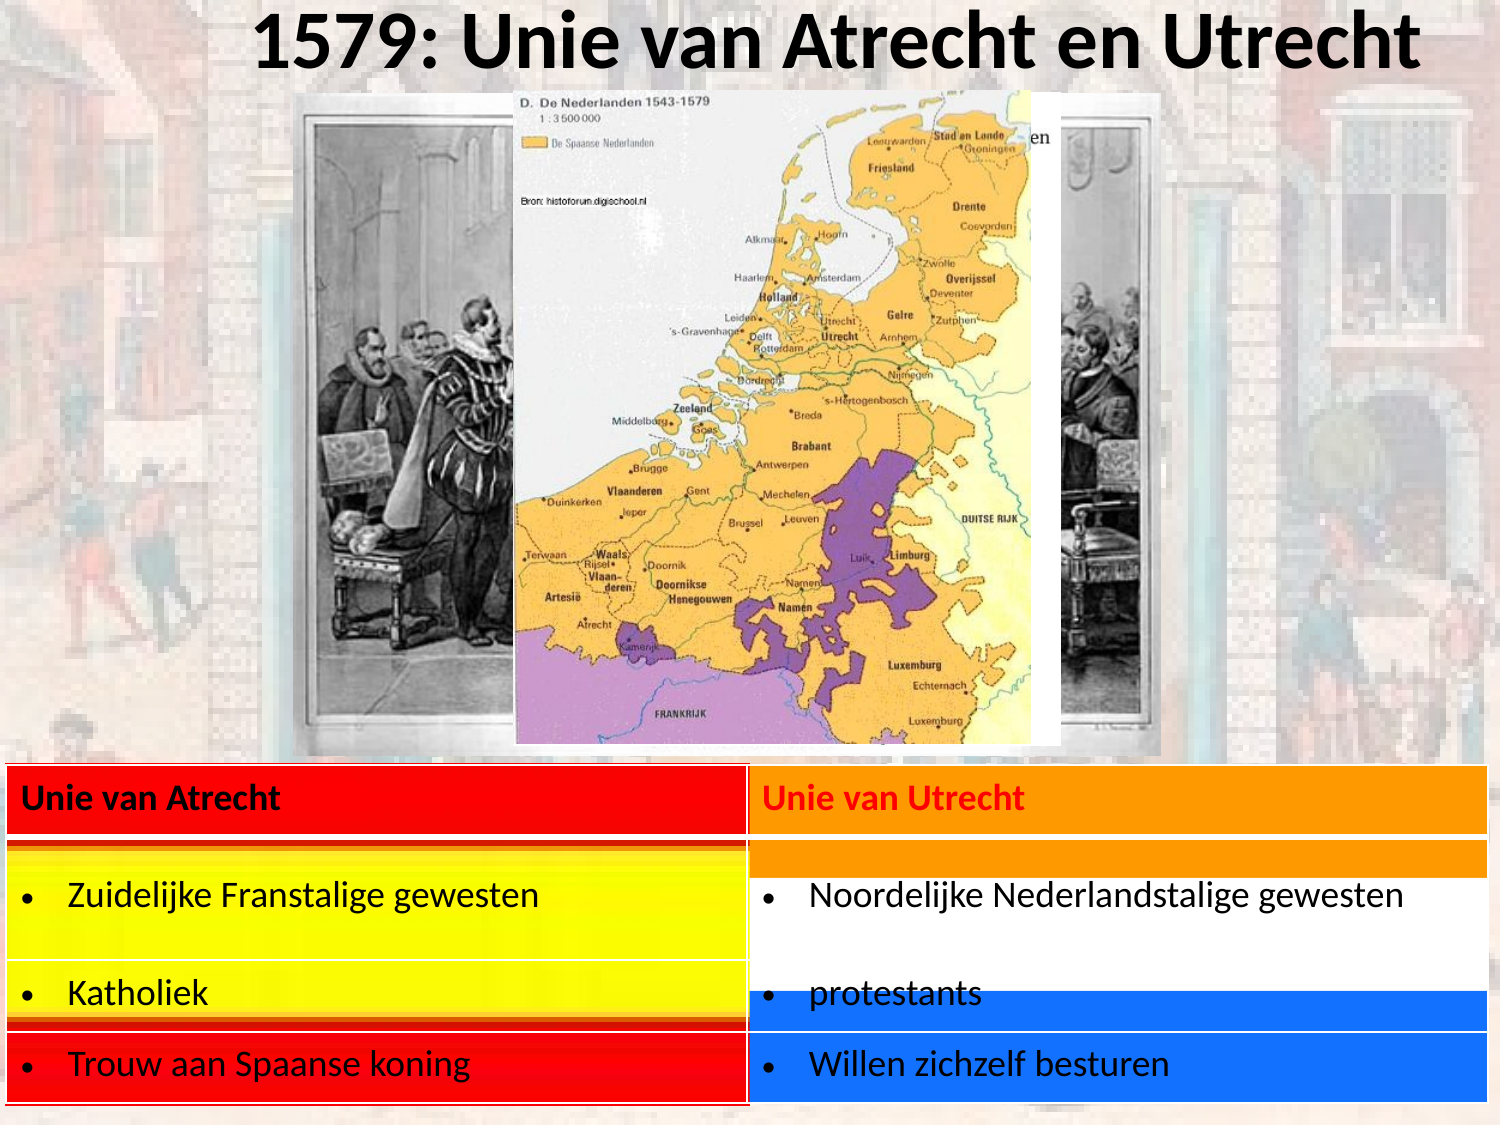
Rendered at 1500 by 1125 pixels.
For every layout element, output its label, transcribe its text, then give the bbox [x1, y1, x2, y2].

table_cell Noordelijke Nederlandstalige gewesten [755, 840, 1487, 959]
picture [5, 762, 750, 1107]
table_header Unie van Utrecht [754, 766, 1487, 834]
picture [293, 90, 1161, 757]
table_cell protestants [755, 961, 1487, 1031]
table_cell Willen zichzelf besturen [755, 1033, 1487, 1102]
title 1579: Unie van Atrecht en Utrecht [234, 0, 1483, 94]
